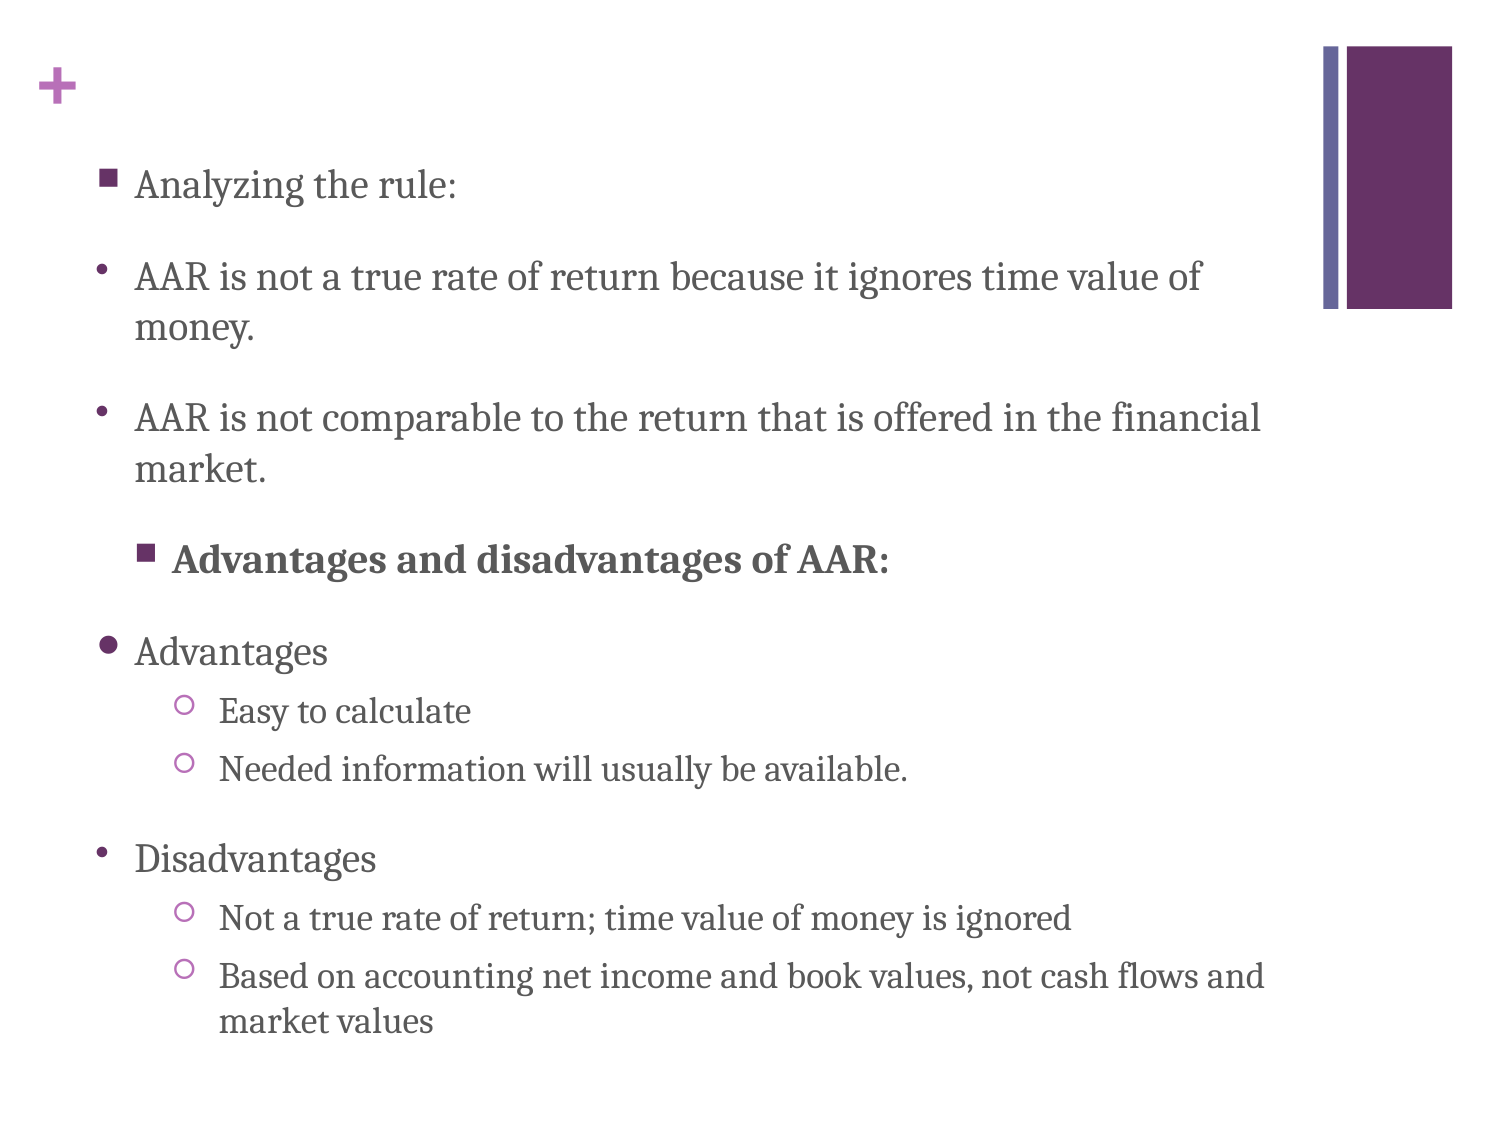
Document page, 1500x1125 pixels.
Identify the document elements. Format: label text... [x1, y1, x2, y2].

list Analyzing the rule: AAR is not a true rate of return because it ignores time value of money. AAR is not comparable to the return that is offered in the financial market. Advantages and disadvantages of AAR: Advantages Easy to calculate Needed information will usually be available. Disadvantages Not a true rate of return; time value of money is ignored Based on accounting net income and book values, not cash flows and market values [81, 149, 1322, 1071]
